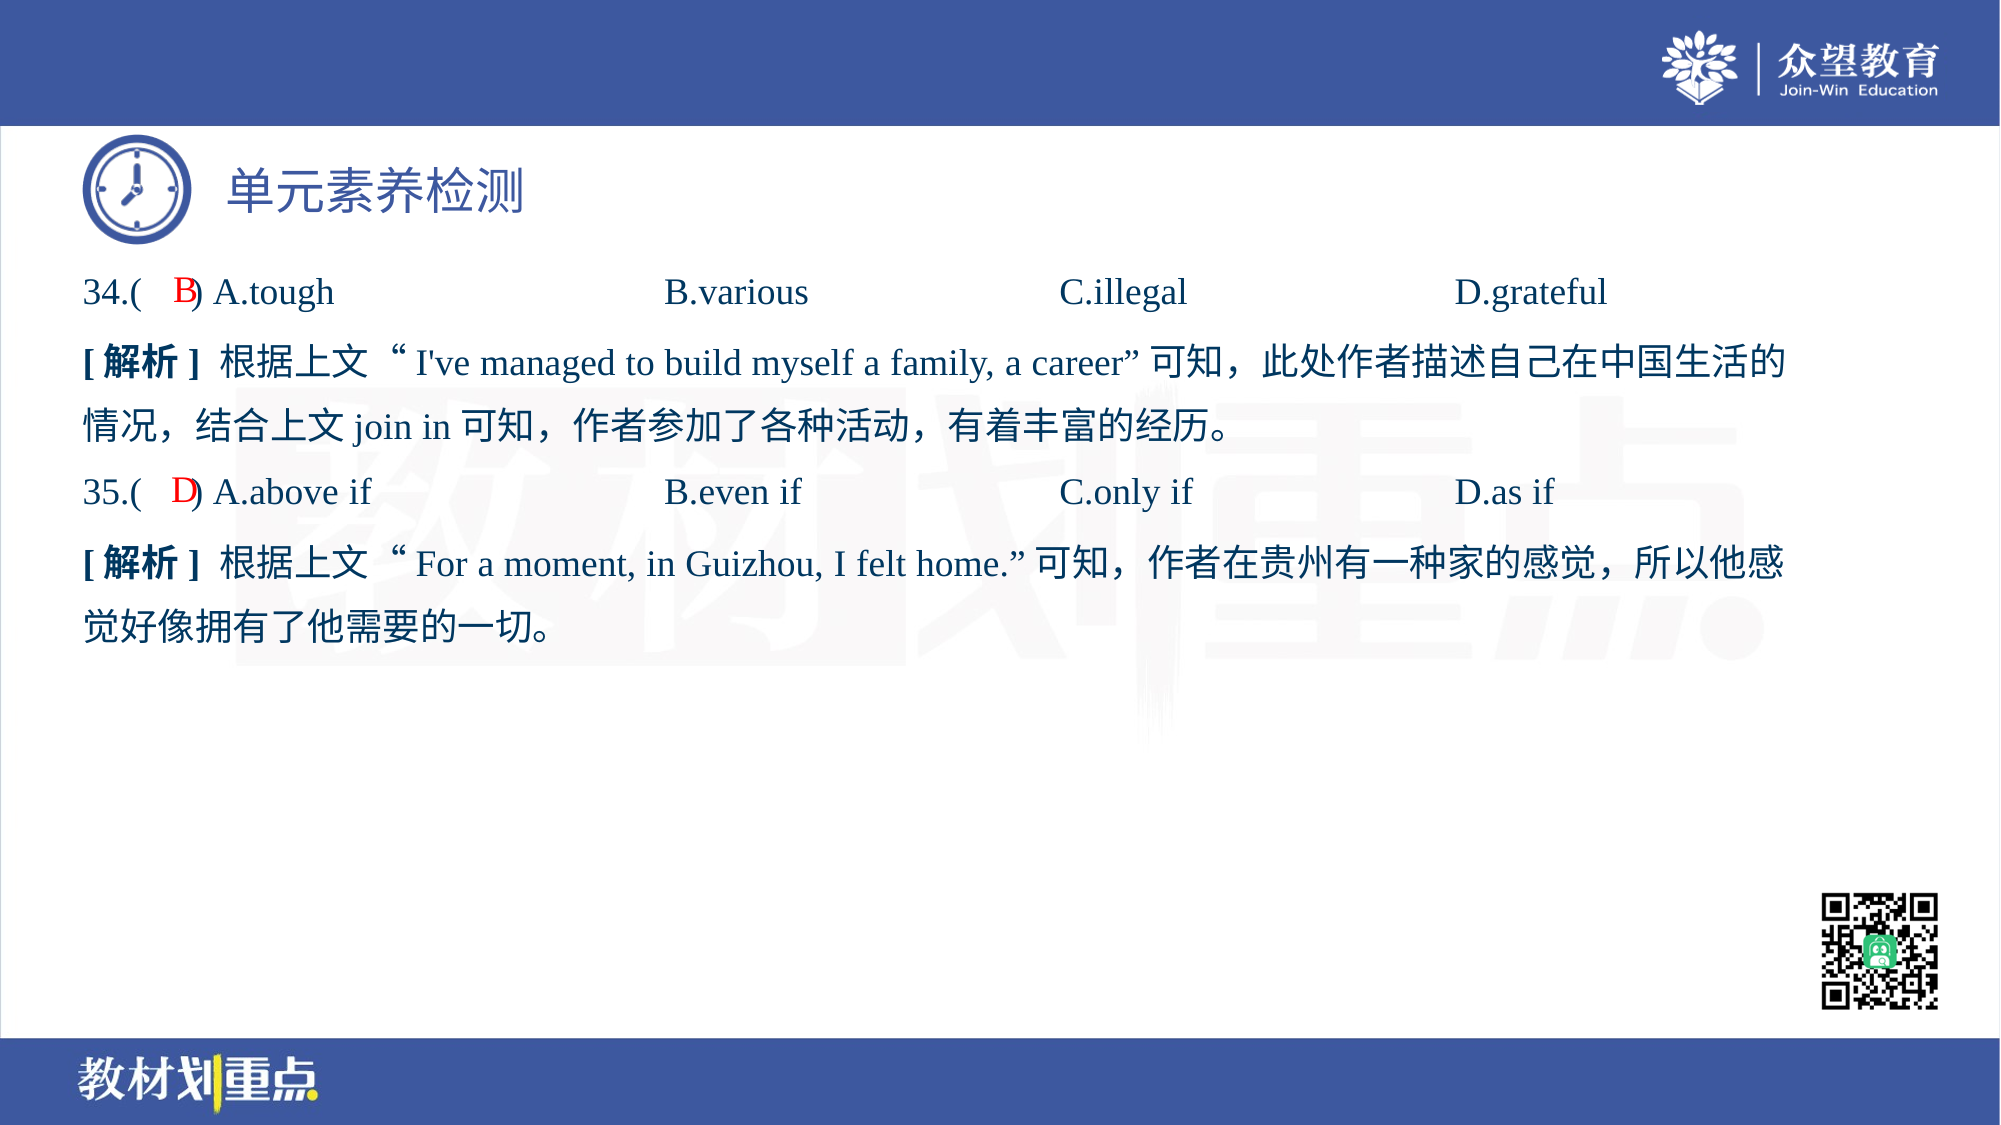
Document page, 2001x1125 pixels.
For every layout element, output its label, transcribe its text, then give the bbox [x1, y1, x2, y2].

text_box D [157, 445, 212, 504]
text_box 34.( ) A.tough B.various C.illegal D.grateful [82, 247, 1817, 306]
picture [0, 0, 2000, 1125]
text_box B [159, 245, 212, 304]
text_box 35.( ) A.above if B.even if C.only if D.as if [82, 447, 1817, 506]
text_box [解析] 根据上文“I've managed to build myself a family, a career”可知，此处作者描述自己在中国生活的 情况，结合上文join in可知，作者参加了各种活动，有着丰富的经历。 [82, 313, 1817, 441]
text_box [解析] 根据上文“For a moment, in Guizhou, I felt home.”可知，作者在贵州有一种家的感觉，所以他感 觉好像拥有了他需要的一切。 [82, 514, 1817, 642]
